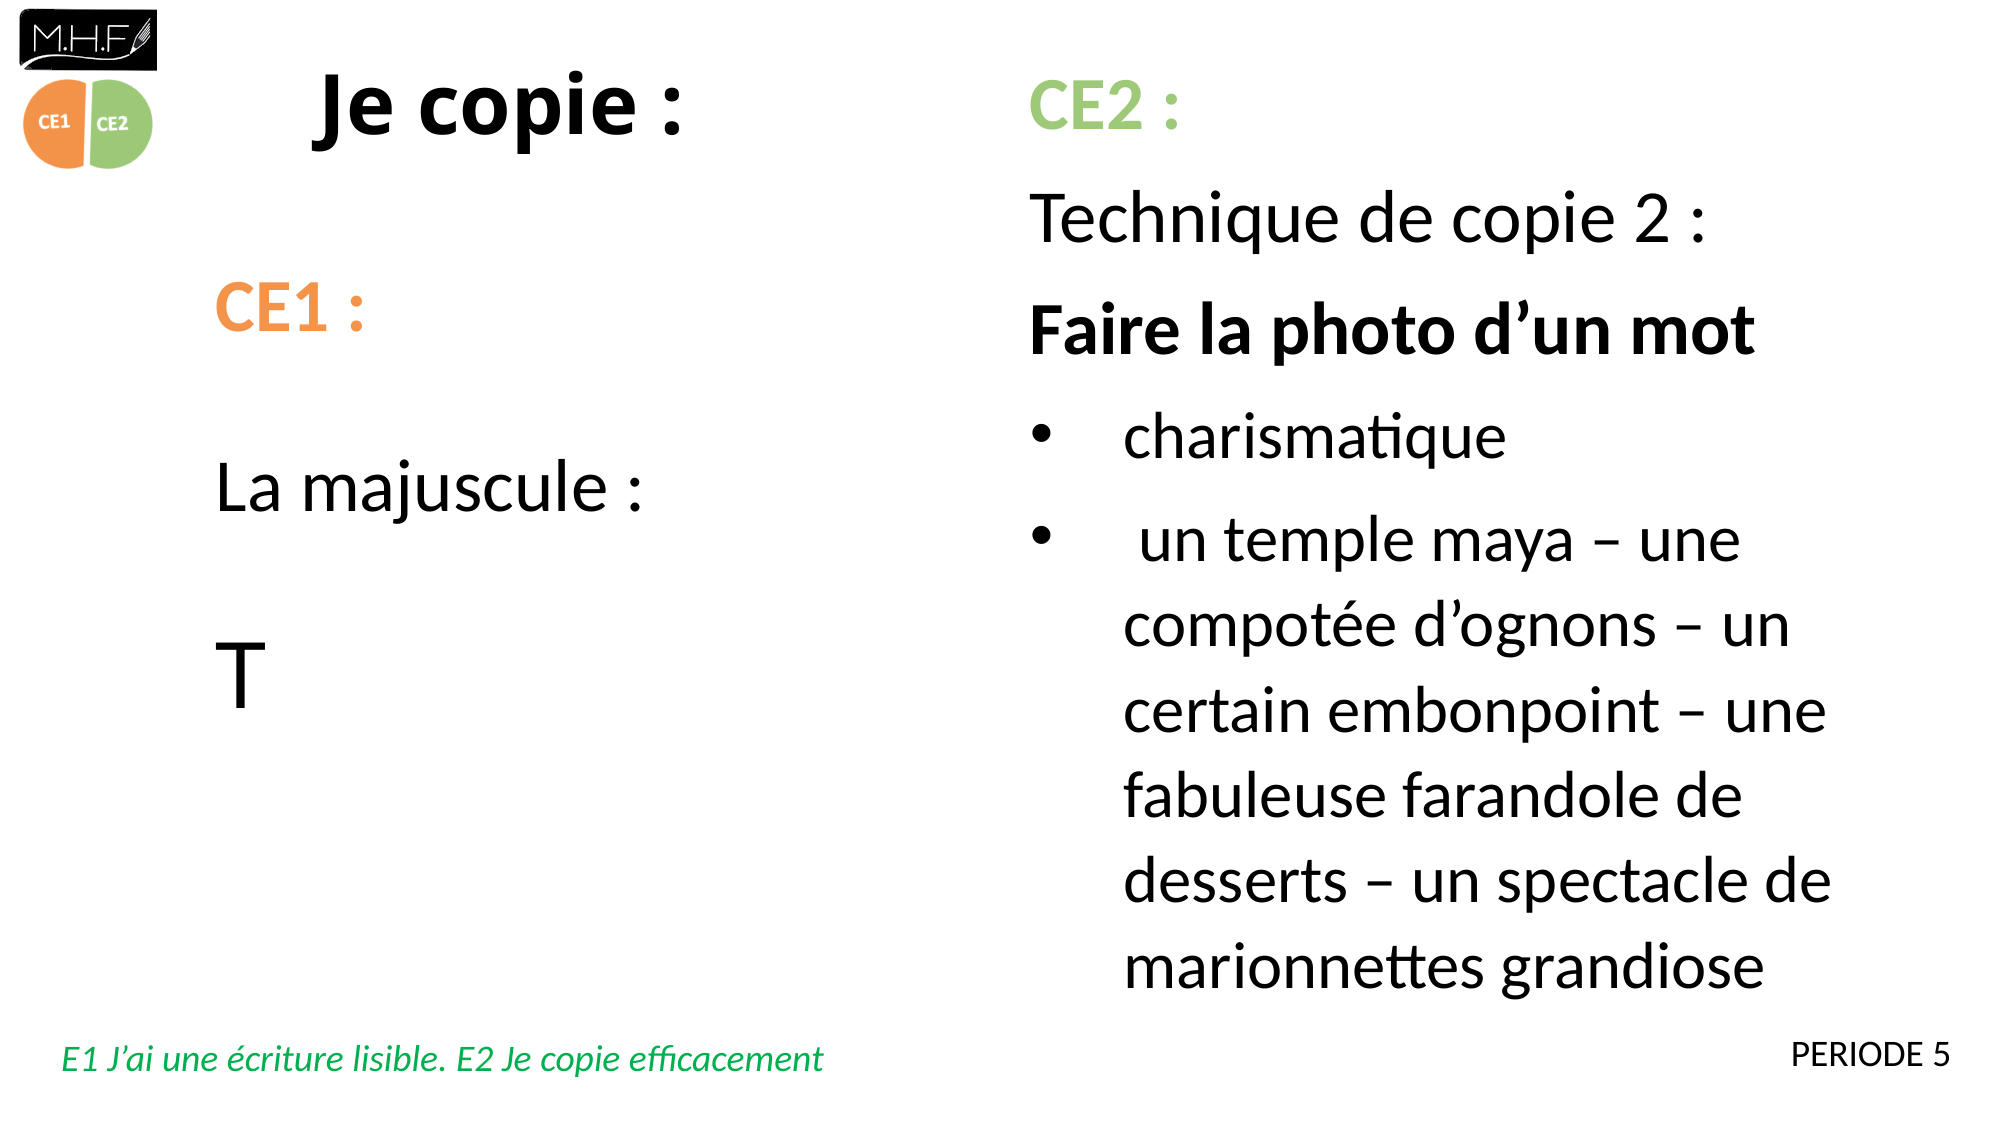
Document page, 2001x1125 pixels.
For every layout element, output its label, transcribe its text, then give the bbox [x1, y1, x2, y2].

text_box Je copie : [303, 7, 1549, 208]
text_box PERIODE 5 [1912, 1021, 1967, 1082]
text_box CE2 : Technique de copie 2 : Faire la photo d’un mot charismatique un temple maya – une compotée d’ognons – un certain embonpoint – une fabuleuse farandole de desserts – un spectacle de marionnettes grandiose [1015, 40, 1912, 1101]
text_box E1 J’ai une écriture lisible. E2 Je copie efficacement [46, 1026, 985, 1125]
picture [1, 7, 177, 207]
text_box CE1 : La majuscule : T [200, 249, 827, 870]
